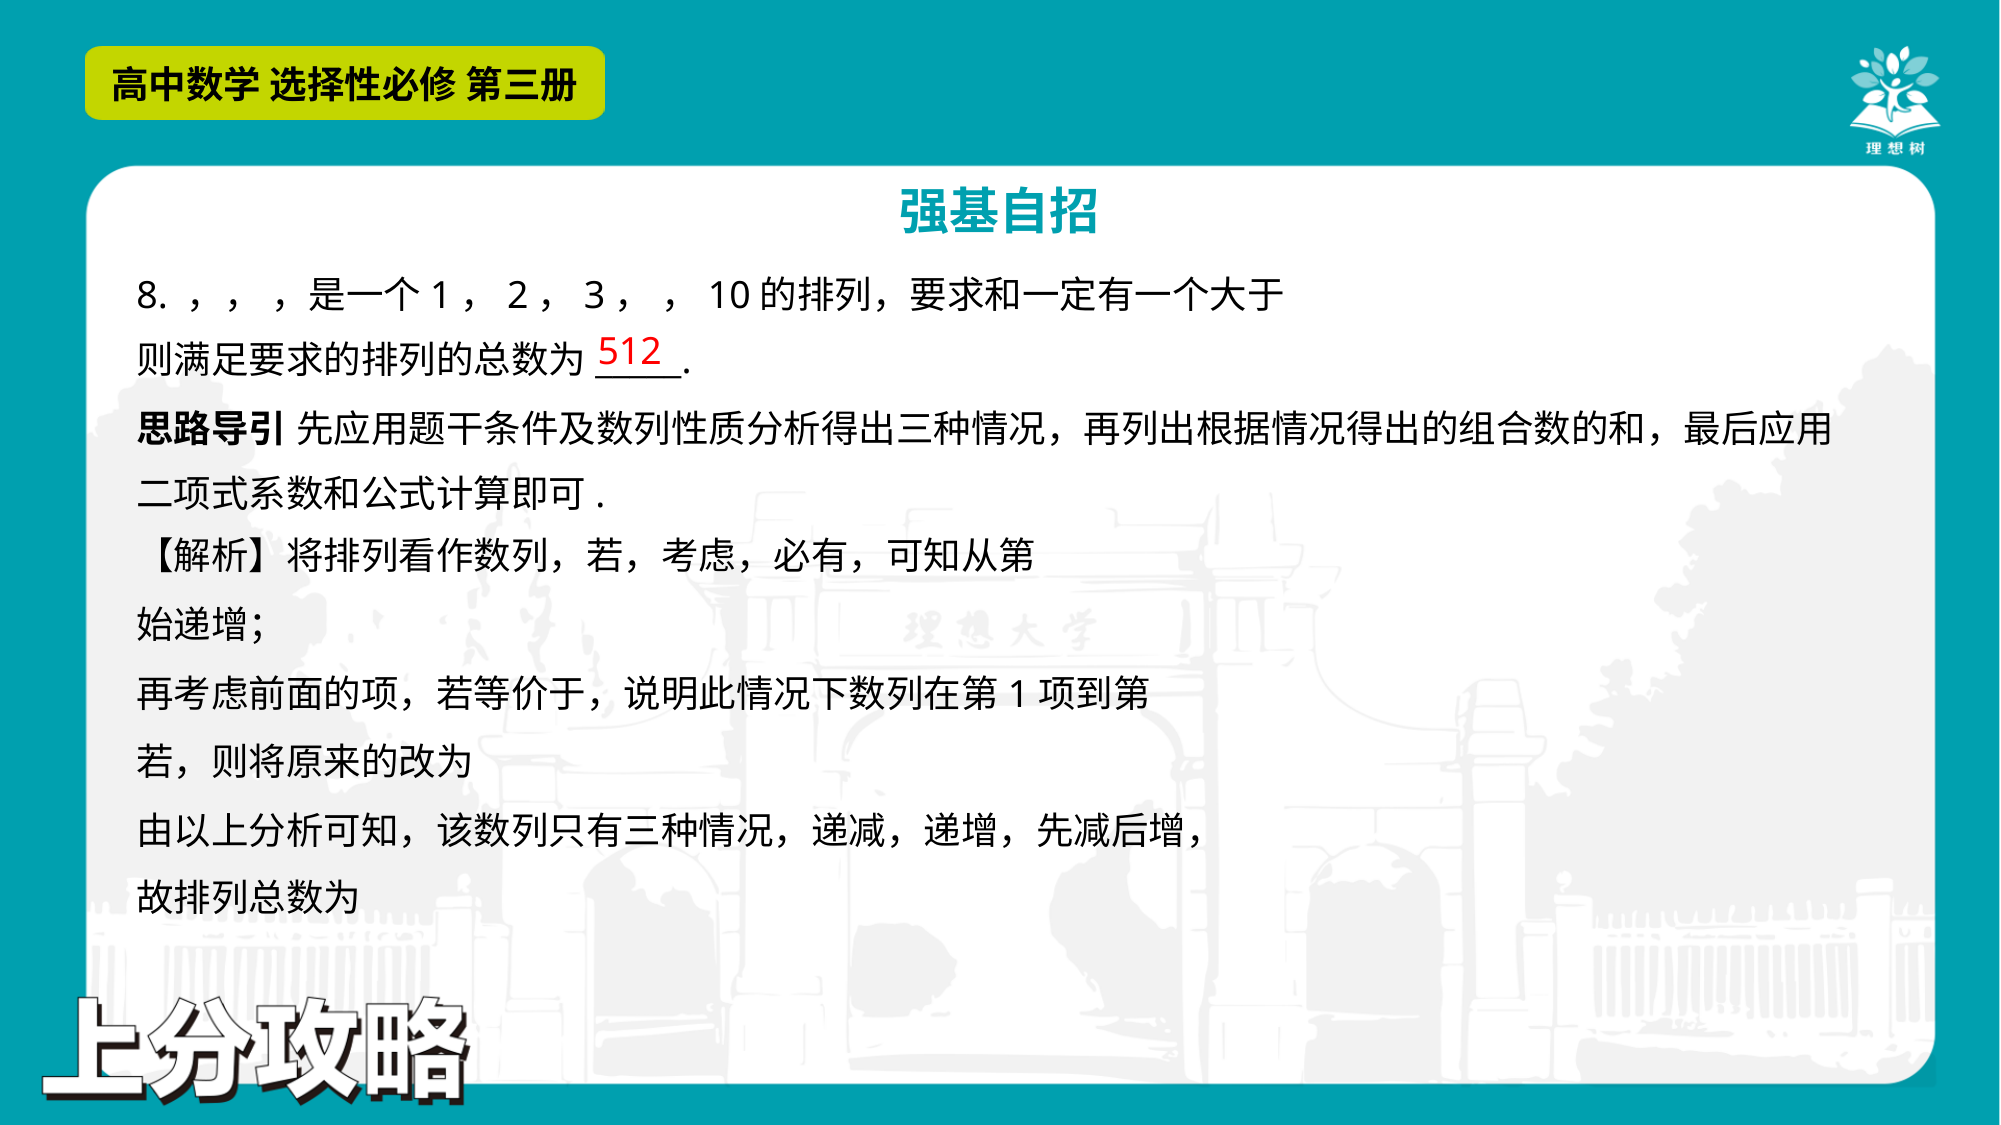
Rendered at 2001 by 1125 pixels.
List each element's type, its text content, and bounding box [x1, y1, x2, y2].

text_box 思路导引 先应用题干条件及数列性质分析得出三种情况，再列出根据情况得出的组合数的和，最后应用 二项式系数和公式计算即可. [136, 381, 1865, 508]
picture [0, 0, 2000, 1125]
text_box 512 [583, 307, 677, 366]
